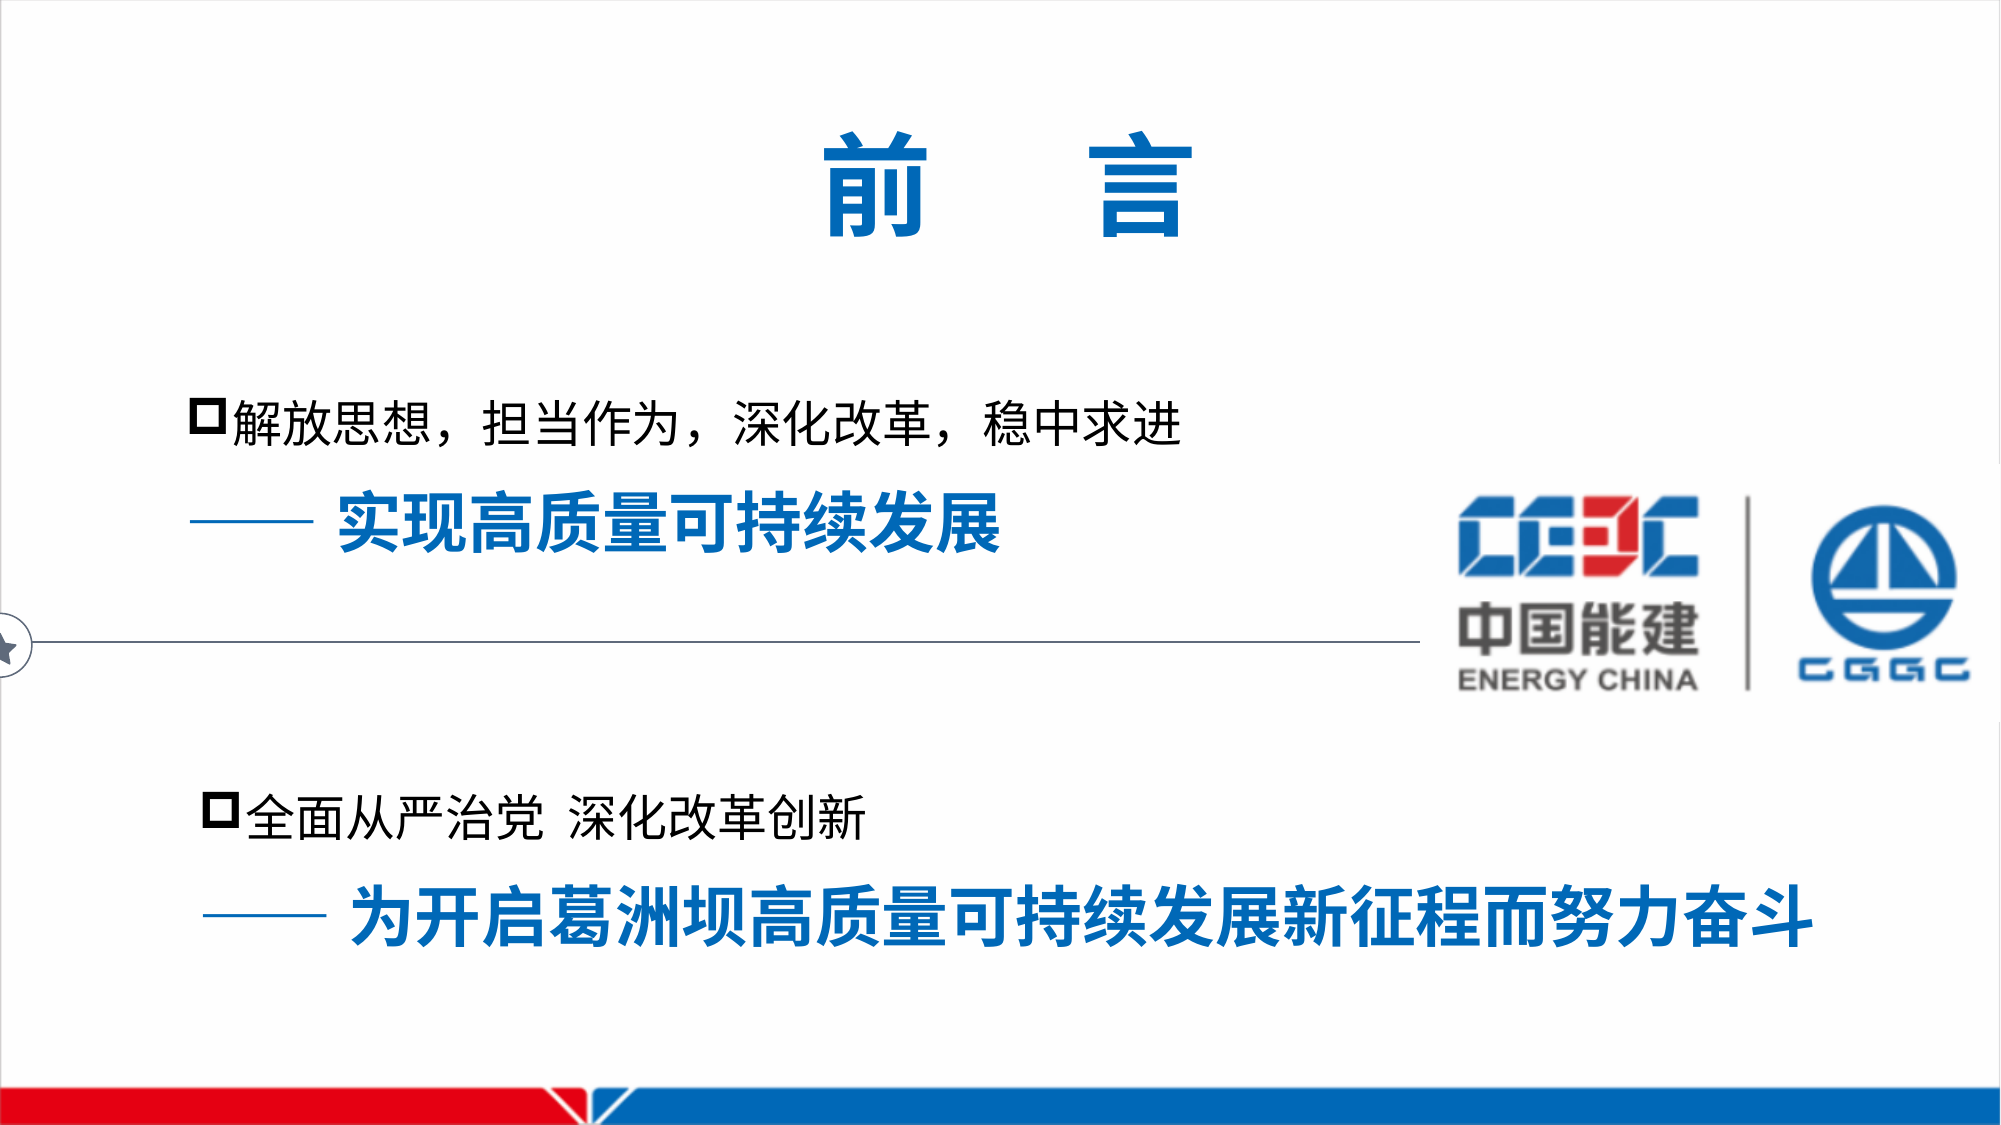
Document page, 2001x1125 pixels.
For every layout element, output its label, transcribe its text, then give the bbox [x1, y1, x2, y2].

text_box 全面从严治党 深化改革创新 ——为开启葛洲坝高质量可持续发展新征程而努力奋斗 [183, 767, 1842, 963]
text_box 前 言 [132, 107, 1884, 258]
text_box [0, 613, 32, 640]
text_box [0, 632, 5, 641]
picture [0, 0, 2001, 1125]
text_box [0, 649, 32, 678]
text_box [0, 648, 13, 665]
text_box 解放思想，担当作为，深化改革，稳中求进 ——实现高质量可持续发展 [170, 373, 1772, 569]
